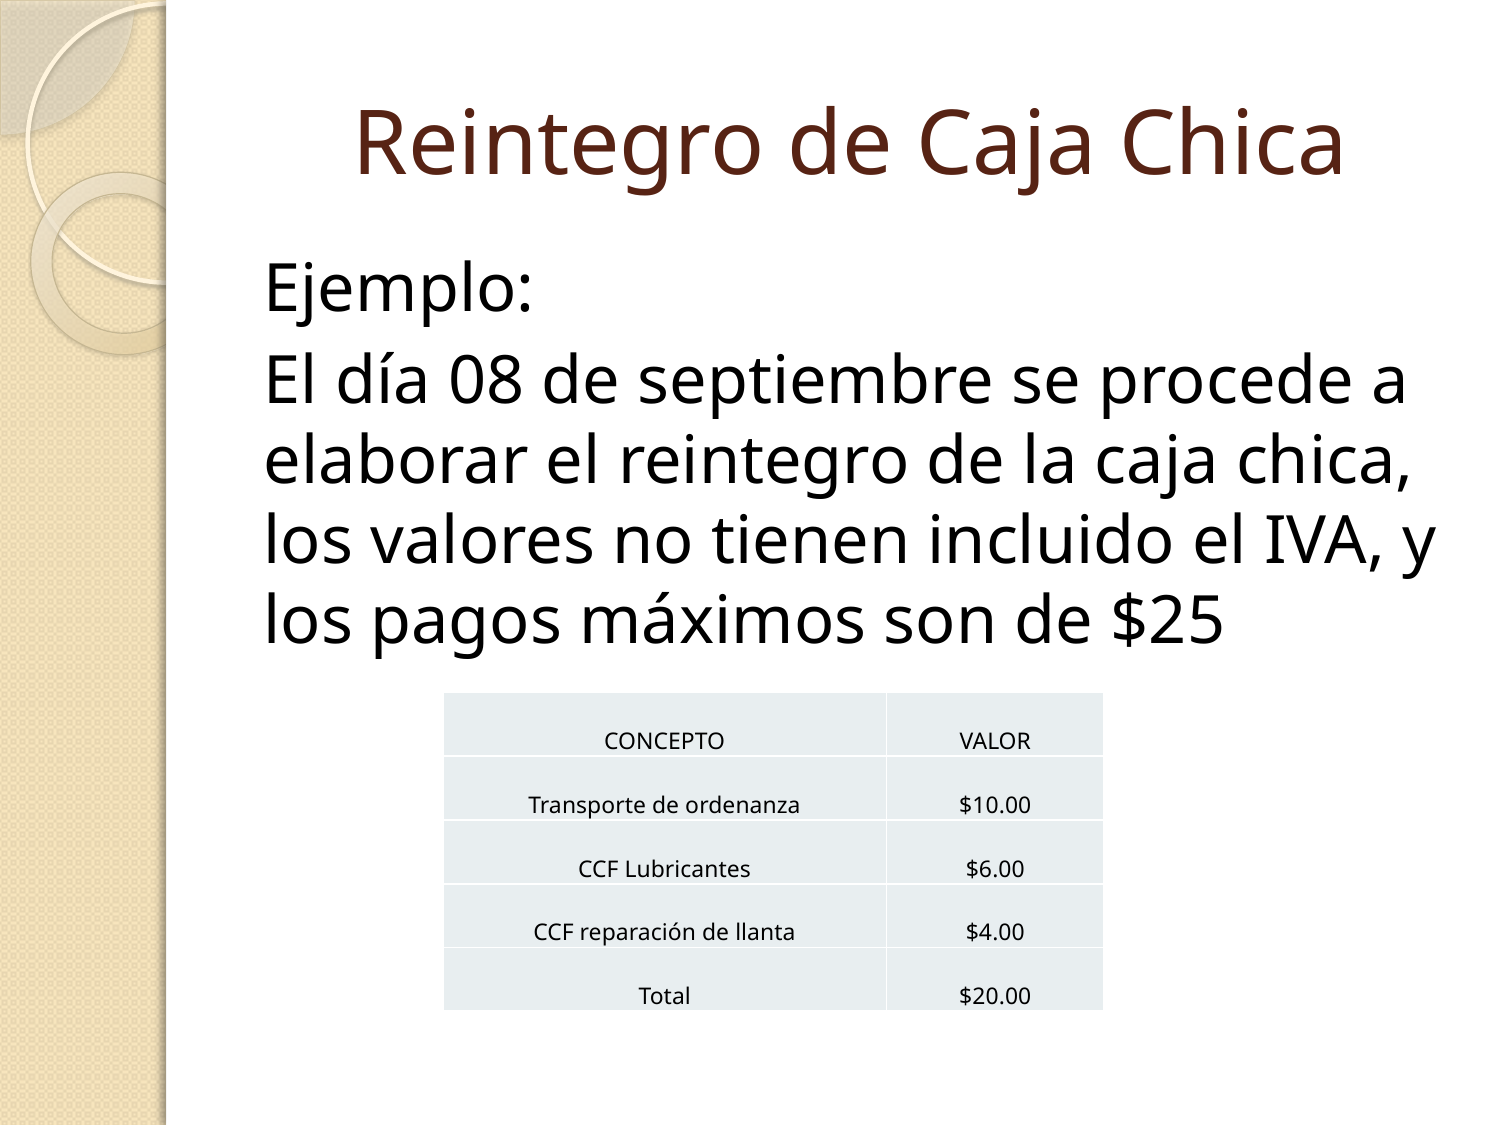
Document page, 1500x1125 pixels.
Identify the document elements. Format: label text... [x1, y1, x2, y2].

table_cell $20.00 [887, 948, 1103, 1010]
table_header VALOR [887, 693, 1103, 755]
title Reintegro de Caja Chica [235, 45, 1466, 233]
table_cell CCF reparación de llanta [444, 885, 886, 947]
table_cell Total [444, 948, 886, 1010]
table_cell CCF Lubricantes [444, 821, 886, 883]
list Ejemplo: El día 08 de septiembre se procede a elaborar el reintegro de la caja chica, los valores no tienen incluido el IVA, y los pagos máximos son de $25 [235, 237, 1466, 1025]
table_header CONCEPTO [444, 693, 886, 755]
table_cell $4.00 [887, 885, 1103, 947]
table_cell Transporte de ordenanza [444, 757, 886, 819]
table_cell $10.00 [887, 757, 1103, 819]
table_cell $6.00 [887, 821, 1103, 883]
